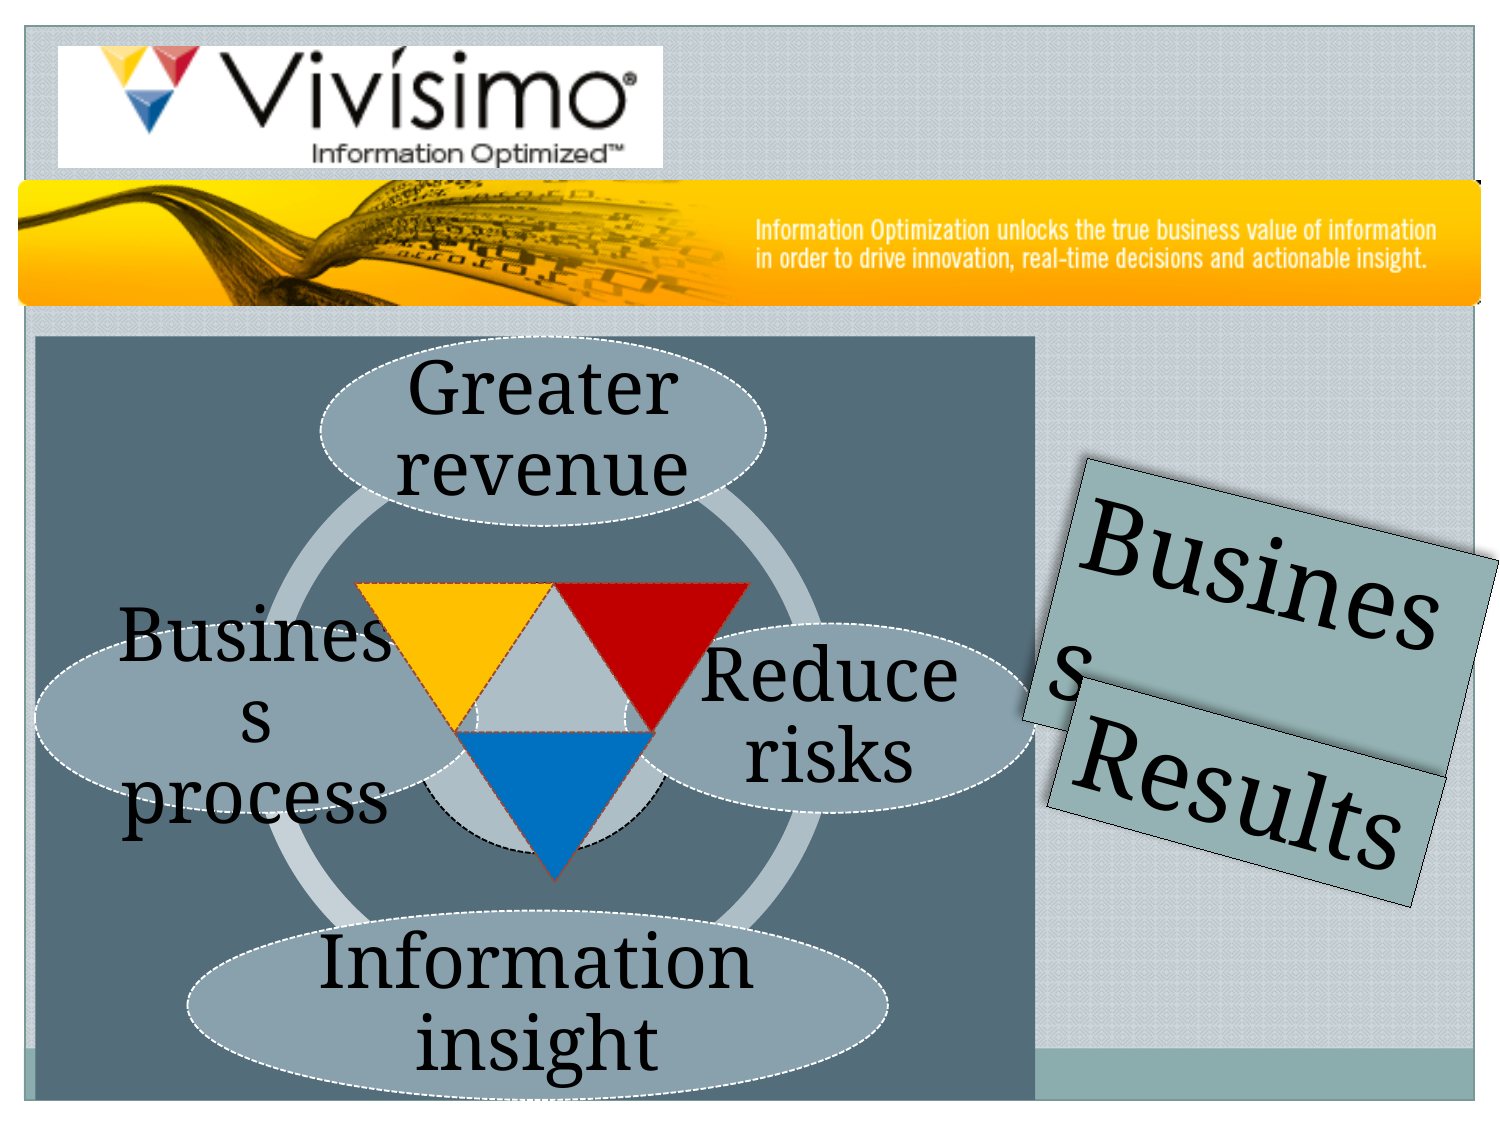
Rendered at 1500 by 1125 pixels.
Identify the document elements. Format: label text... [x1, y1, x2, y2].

text_box Results [1046, 676, 1447, 908]
picture [18, 180, 1482, 306]
text_box Business [1043, 458, 1499, 771]
picture [58, 46, 663, 168]
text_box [34, 336, 1036, 1101]
